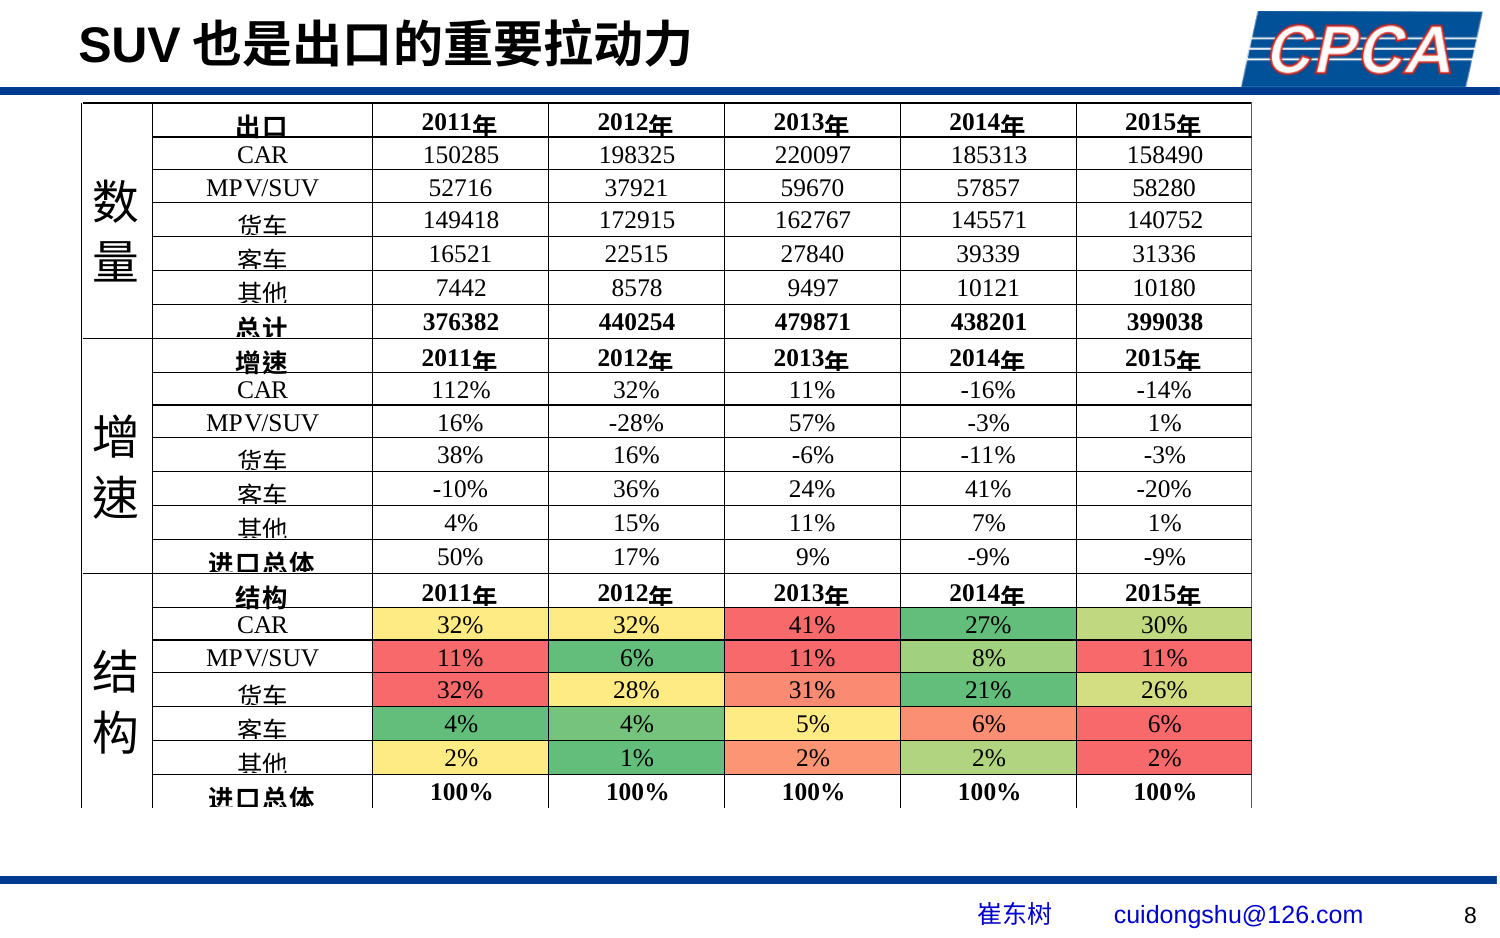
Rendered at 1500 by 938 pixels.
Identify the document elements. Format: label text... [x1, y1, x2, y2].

title SUV也是出口的重要拉动力 [63, 9, 1211, 76]
picture [80, 102, 1254, 810]
picture [0, 11, 1500, 95]
slide_number 8 [1425, 890, 1492, 938]
picture [0, 876, 1497, 884]
